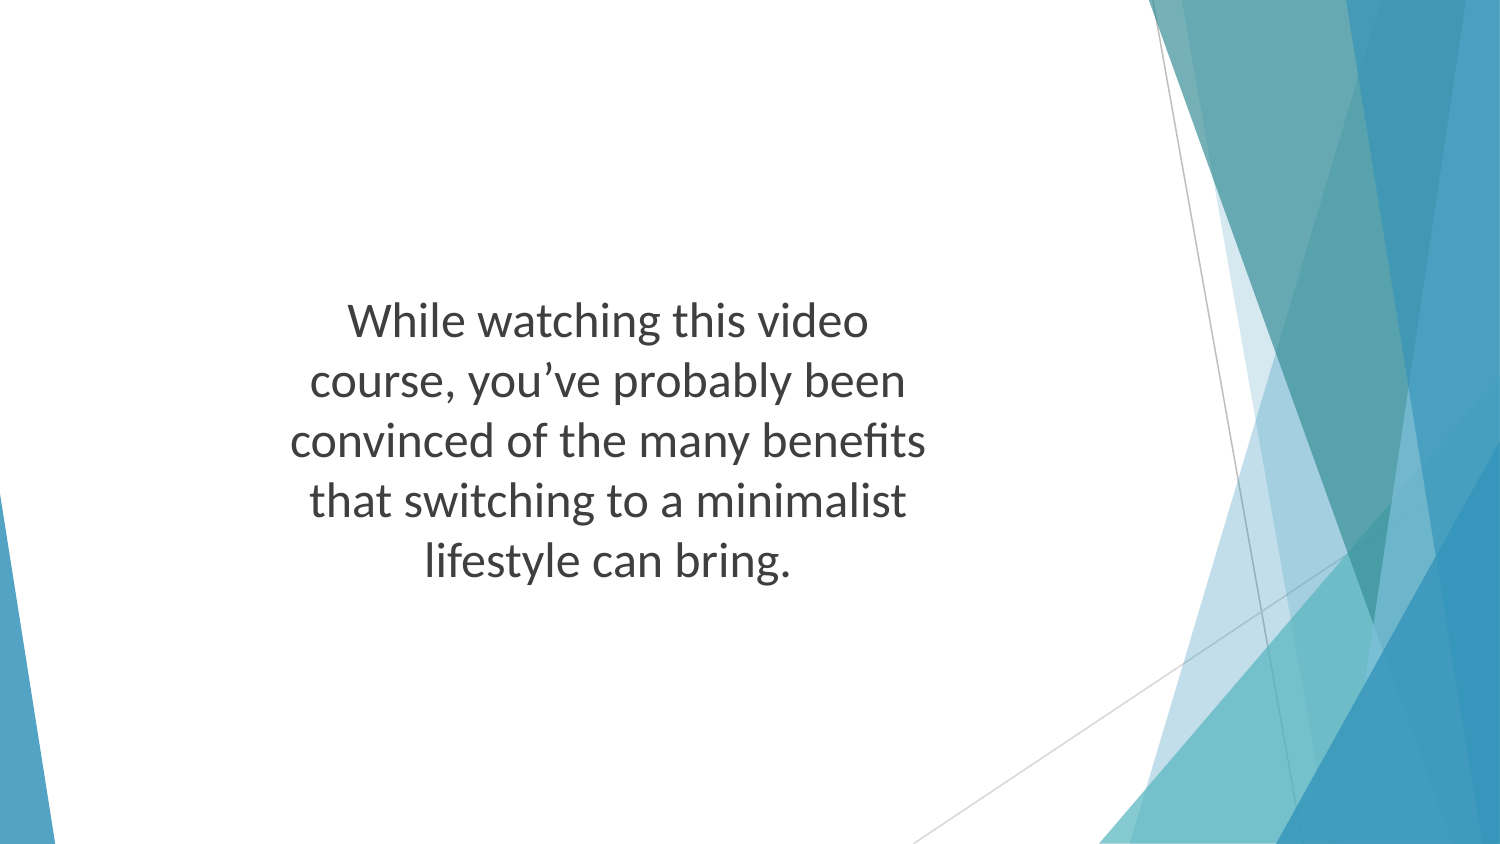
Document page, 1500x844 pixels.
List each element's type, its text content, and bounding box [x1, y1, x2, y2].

list While watching this video course, you’ve probably been convinced of the many benefits that switching to a minimalist lifestyle can bring. [265, 280, 951, 694]
